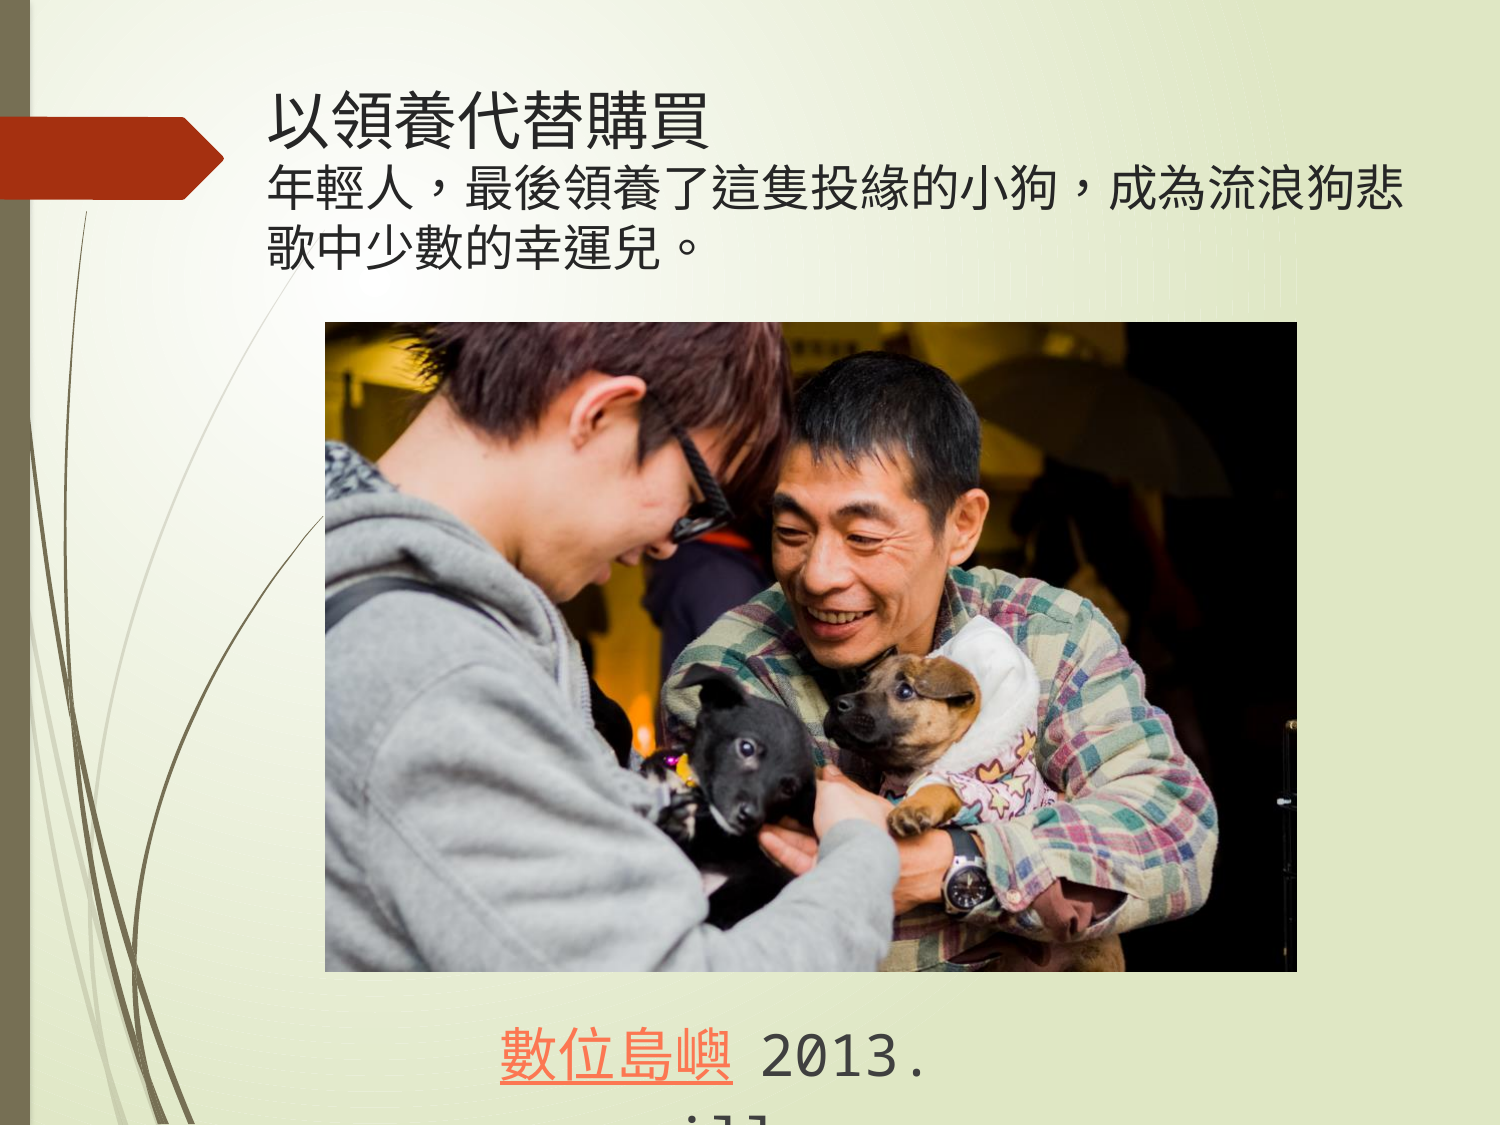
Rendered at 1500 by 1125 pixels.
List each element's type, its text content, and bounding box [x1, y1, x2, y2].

title 以領養代替購買 年輕人，最後領養了這隻投緣的小狗，成為流浪狗悲歌中少數的幸運兒。 [251, 73, 1438, 284]
text_box 數位島嶼 2013. aquawill [484, 1010, 1205, 1100]
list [325, 321, 1297, 972]
